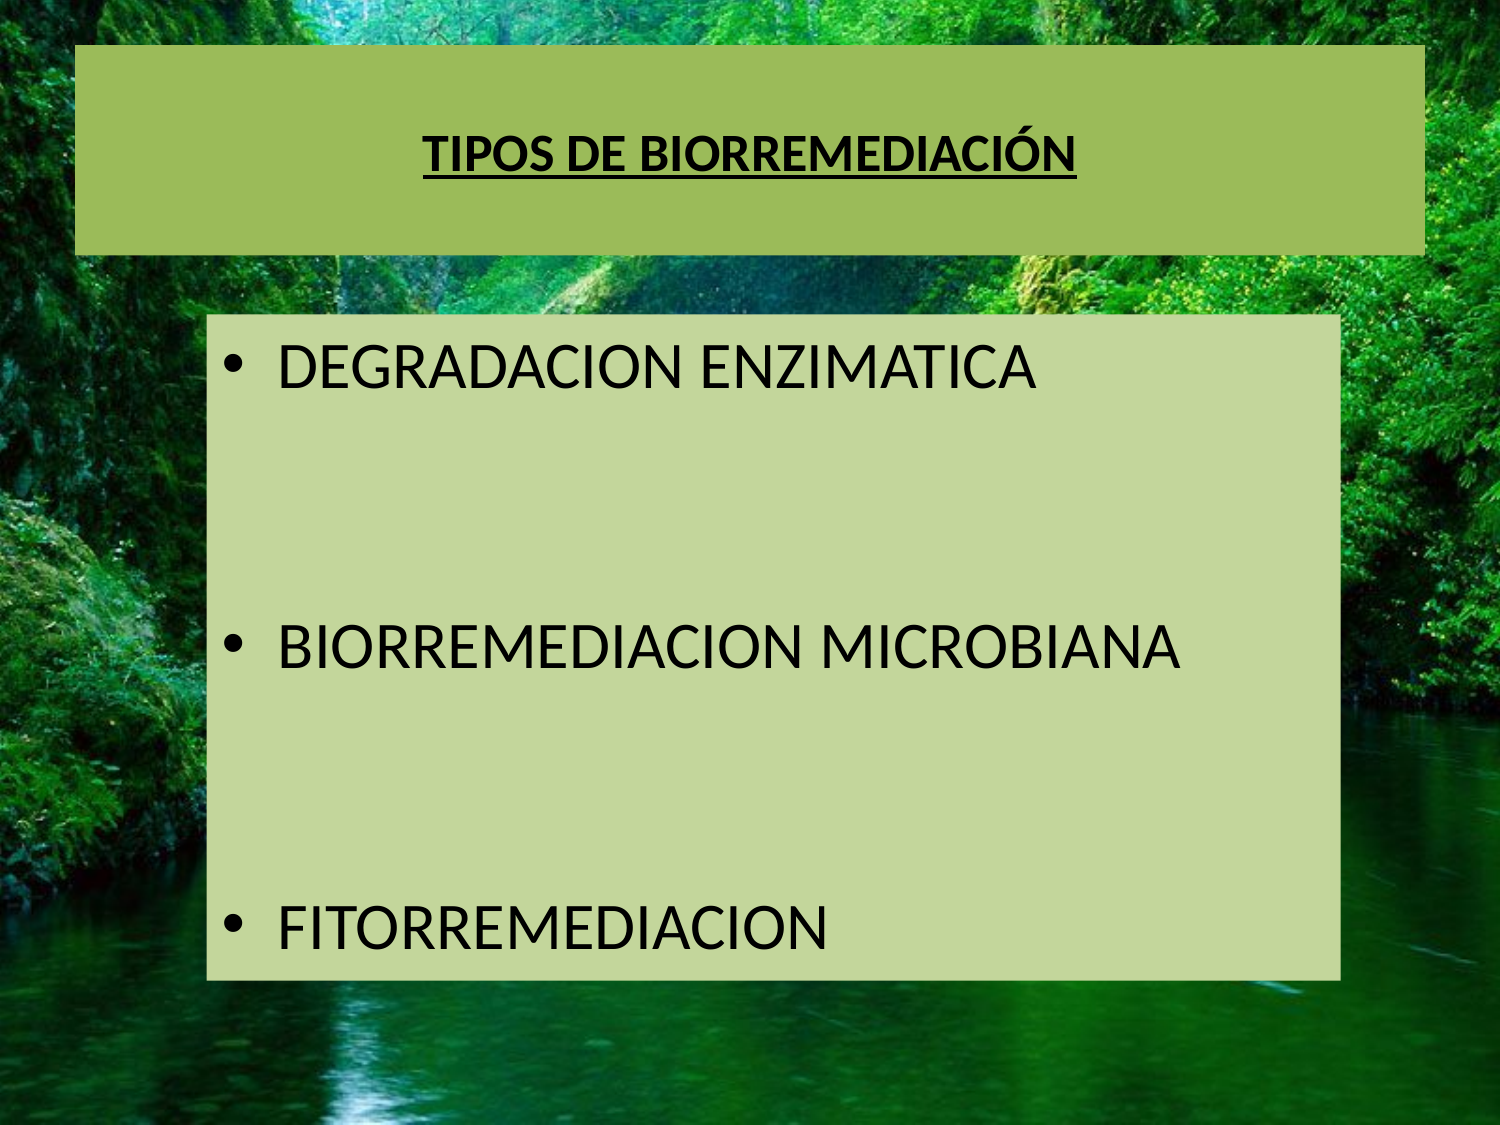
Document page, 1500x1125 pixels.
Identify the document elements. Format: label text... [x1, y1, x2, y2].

list DEGRADACION ENZIMATICA BIORREMEDIACION MICROBIANA FITORREMEDIACION [206, 314, 1341, 981]
title TIPOS DE BIORREMEDIACIÓN [75, 45, 1425, 256]
picture [0, 0, 1500, 1125]
